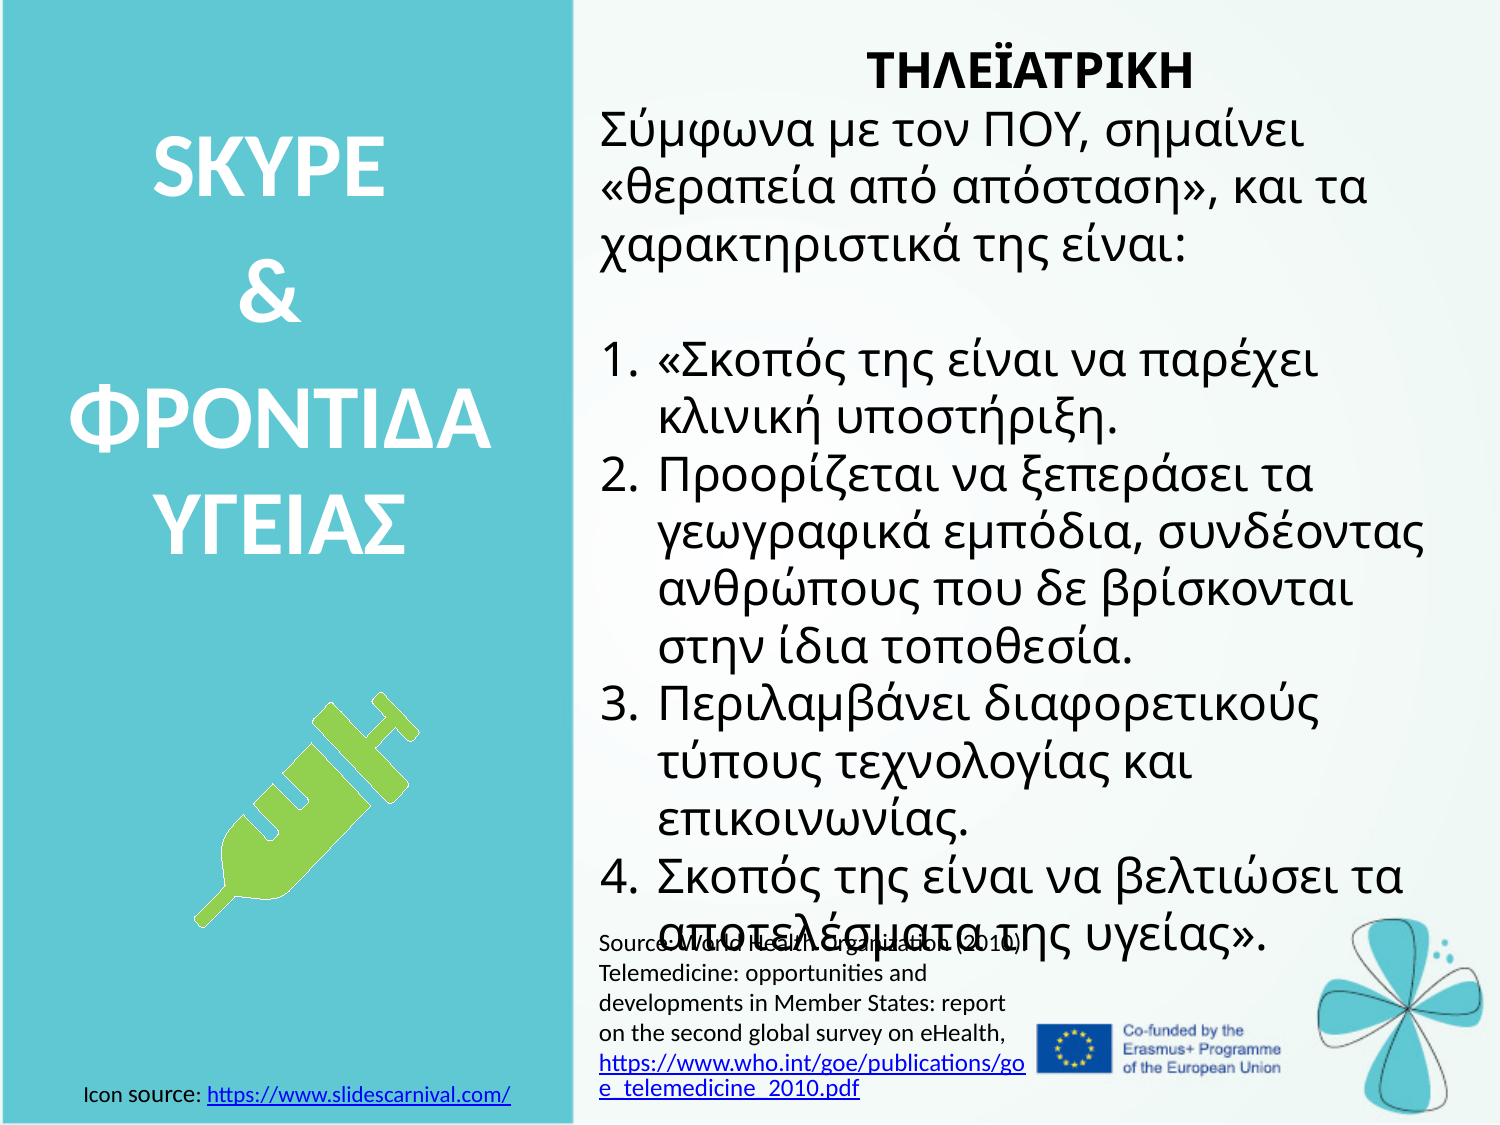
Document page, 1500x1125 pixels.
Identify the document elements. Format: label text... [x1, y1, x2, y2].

text_box [194, 742, 371, 928]
table_header SKYPE & ΦΡΟΝΤΙΔΑ ΥΓΕΙΑΣ [0, 114, 561, 577]
text_box ΤΗΛΕΪΑΤΡΙΚΗ Σύμφωνα με τον ΠΟΥ, σημαίνει «θεραπεία από απόσταση», και τα χαρακτηριστικά της είναι: «Σκοπός της είναι να παρέχει κλινική υποστήριξη. Προορίζεται να ξεπεράσει τα γεωγραφικά εμπόδια, συνδέοντας ανθρώπους που δε βρίσκονται στην ίδια τοποθεσία. Περιλαμβάνει διαφορετικούς τύπους τεχνολογίας και επικοινωνίας. Σκοπός της είναι να βελτιώσει τα αποτελέσματα της υγείας». [585, 30, 1477, 968]
picture [0, 0, 1500, 1125]
text_box Icon source: https://www.slidescarnival.com/ [68, 1070, 532, 1116]
text_box Source: World Health Organization (2010). Telemedicine: opportunities and developments in Member States: report on the second global survey on eHealth, https://www.who.int/goe/publications/goe_telemedicine_2010.pdf [583, 911, 1049, 1125]
text_box [312, 692, 420, 804]
